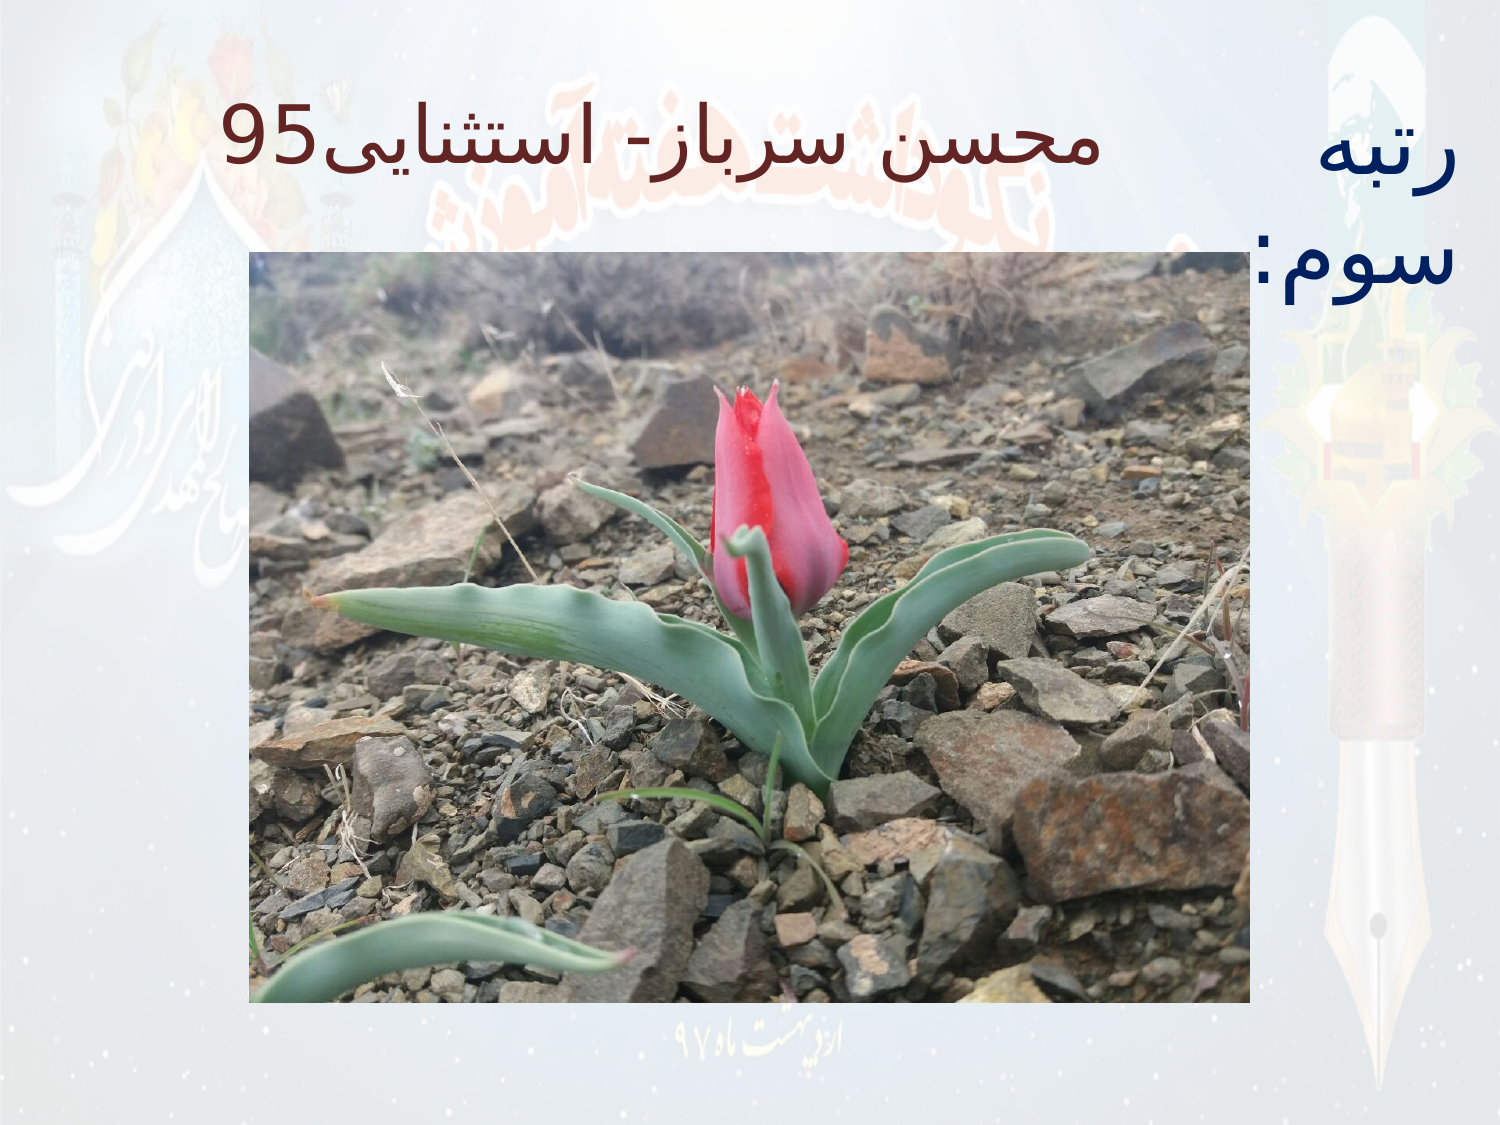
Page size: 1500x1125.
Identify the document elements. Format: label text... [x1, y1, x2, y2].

text_box رتبه سوم: [1087, 74, 1476, 280]
title محسن سرباز- استثنایی95 [194, 37, 1132, 225]
picture [249, 251, 1251, 1003]
